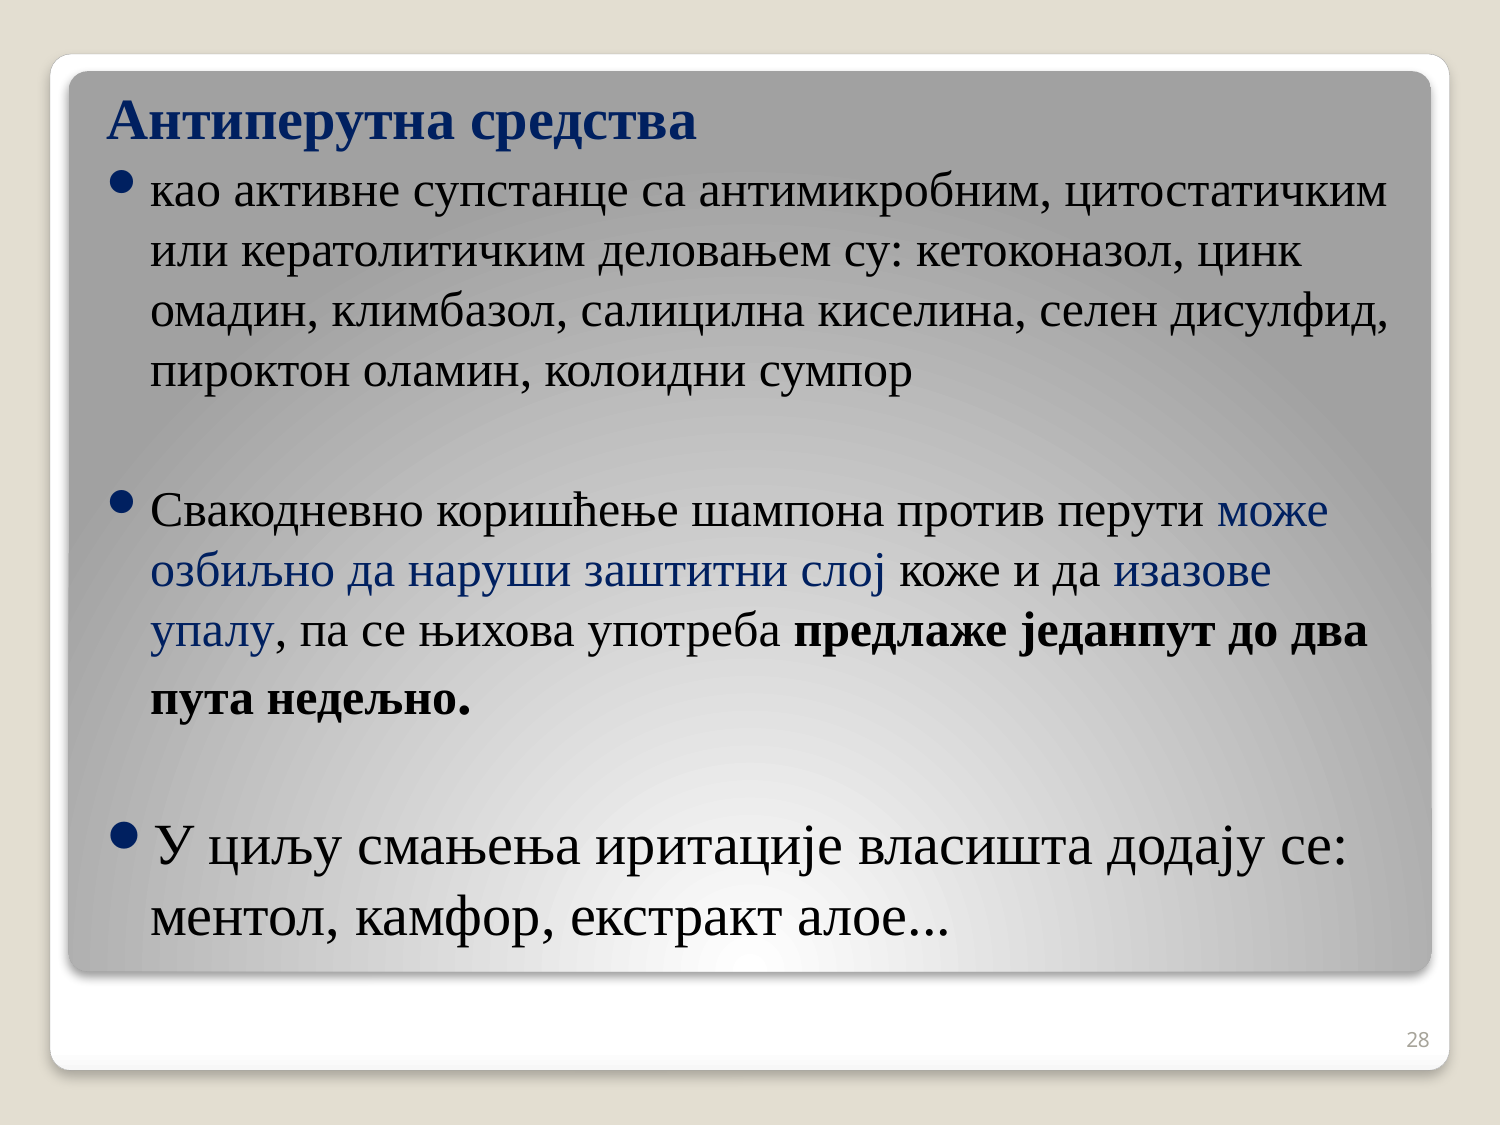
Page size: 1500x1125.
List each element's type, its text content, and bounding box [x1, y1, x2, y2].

slide_number 28 [1369, 1002, 1445, 1063]
list Антиперутна средства као активне супстанце са антимикробним, цитостатичким или кератолитичким деловањем су: кетоконазол, цинк омадин, климбазол, салицилна киселина, селен дисулфид, пироктон оламин, колоидни сумпор Свакодневно коришћење шампона против перути може озбиљно да наруши заштитни слој коже и да изазове упалу, па се њихова употреба предлаже једанпут до два пута недељно. У циљу смањења иритације власишта додају се: ментол, камфор, екстракт алое... [76, 66, 1425, 1059]
